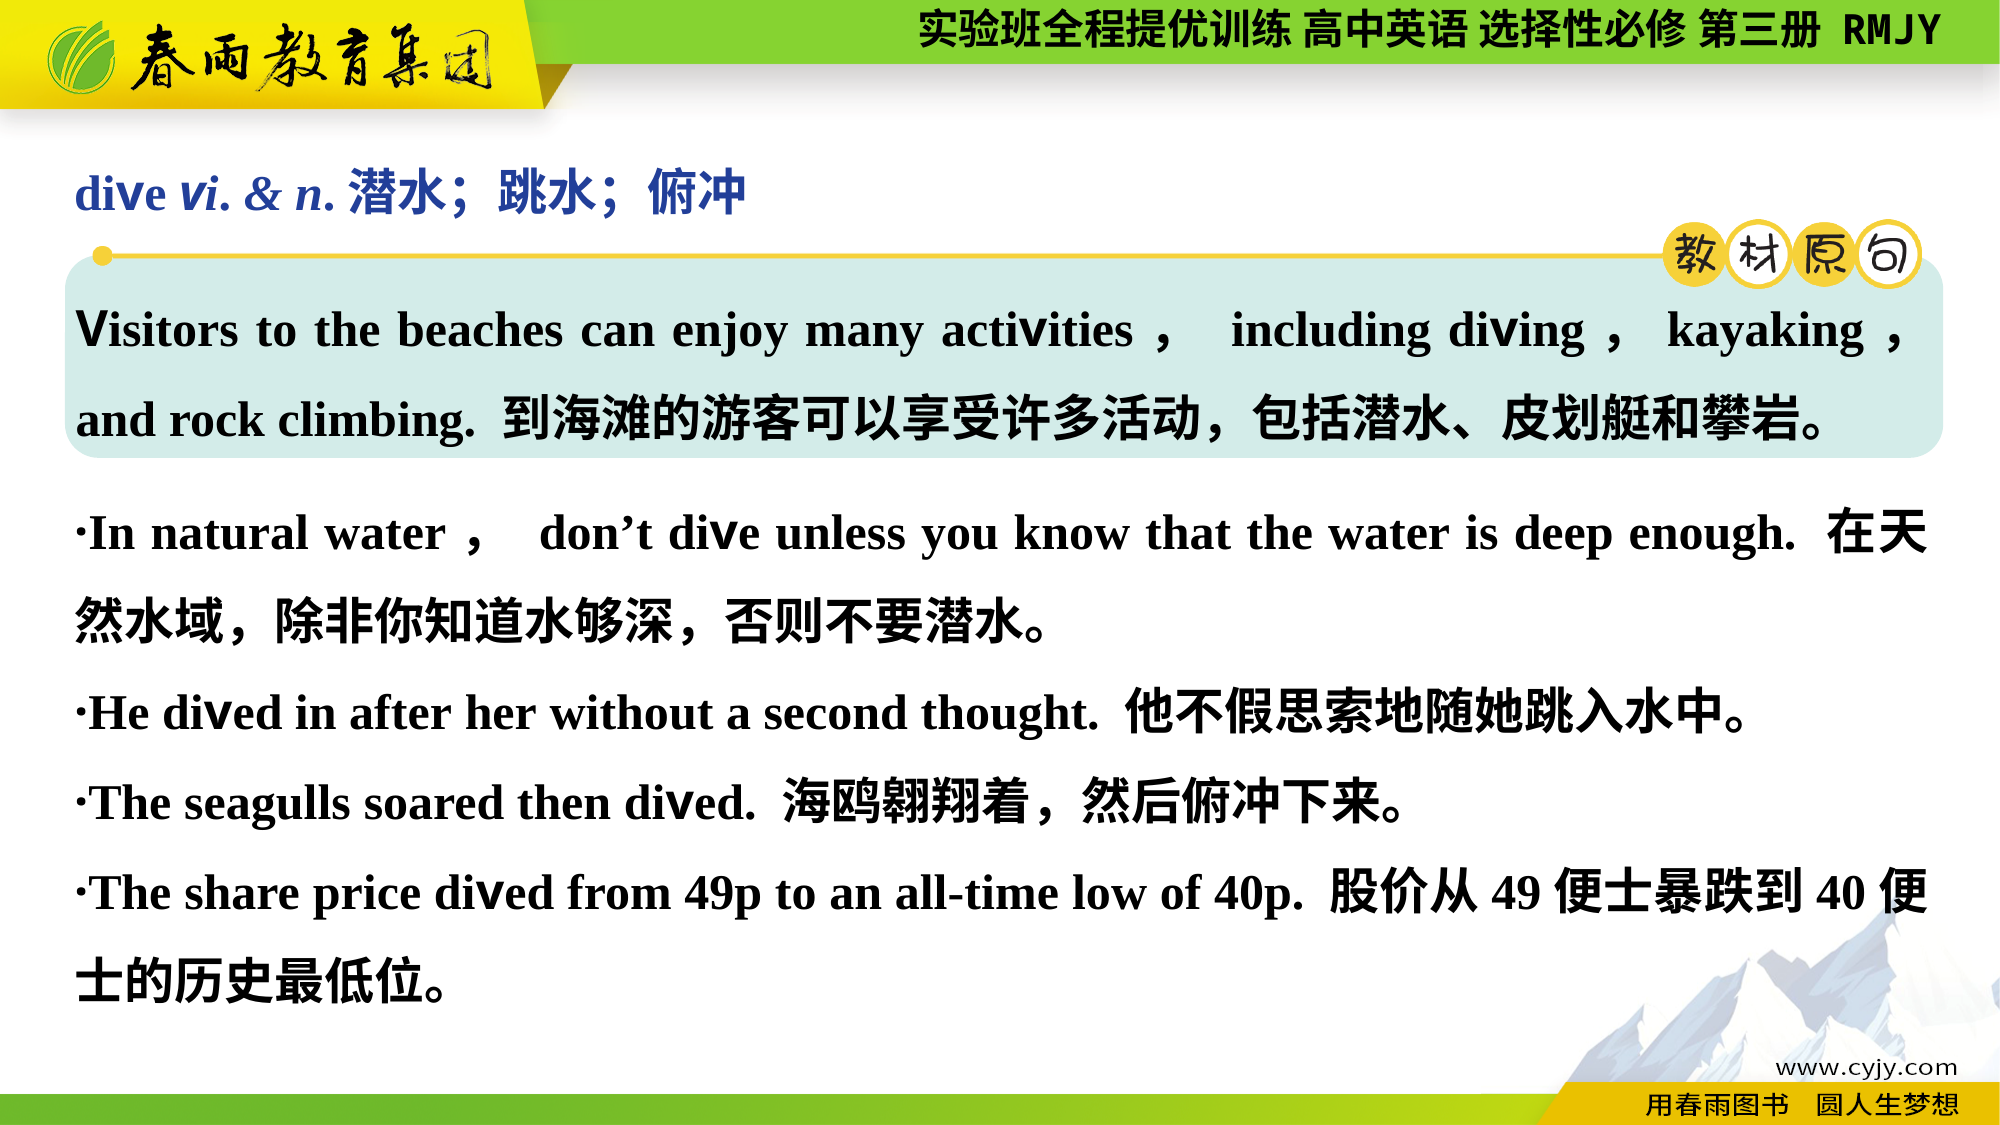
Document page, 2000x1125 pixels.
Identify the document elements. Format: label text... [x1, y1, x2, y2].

list dive vi. & n.潜水；跳水；俯冲 [59, 122, 1944, 219]
picture [0, 0, 2000, 1125]
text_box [92, 219, 1923, 319]
text_box ·In natural water， don’t dive unless you know that the water is deep enough. 在天然水域，除非你知道水够深，否则不要潜水。 ·He dived in after her without a second thought. 他不假思索地随她跳入水中。 ·The seagulls soared then dived. 海鸥翱翔着，然后俯冲下来。 ·The share price dived from 49p to an all-time low of 40p. 股价从49便士暴跌到40便士的历史最低位。 [59, 462, 1944, 1018]
text_box [83, 454, 1925, 458]
text_box Visitors to the beaches can enjoy many activities， including diving，kayaking， and rock climbing. 到海滩的游客可以享受许多活动，包括潜水、皮划艇和攀岩。 [60, 259, 1945, 454]
